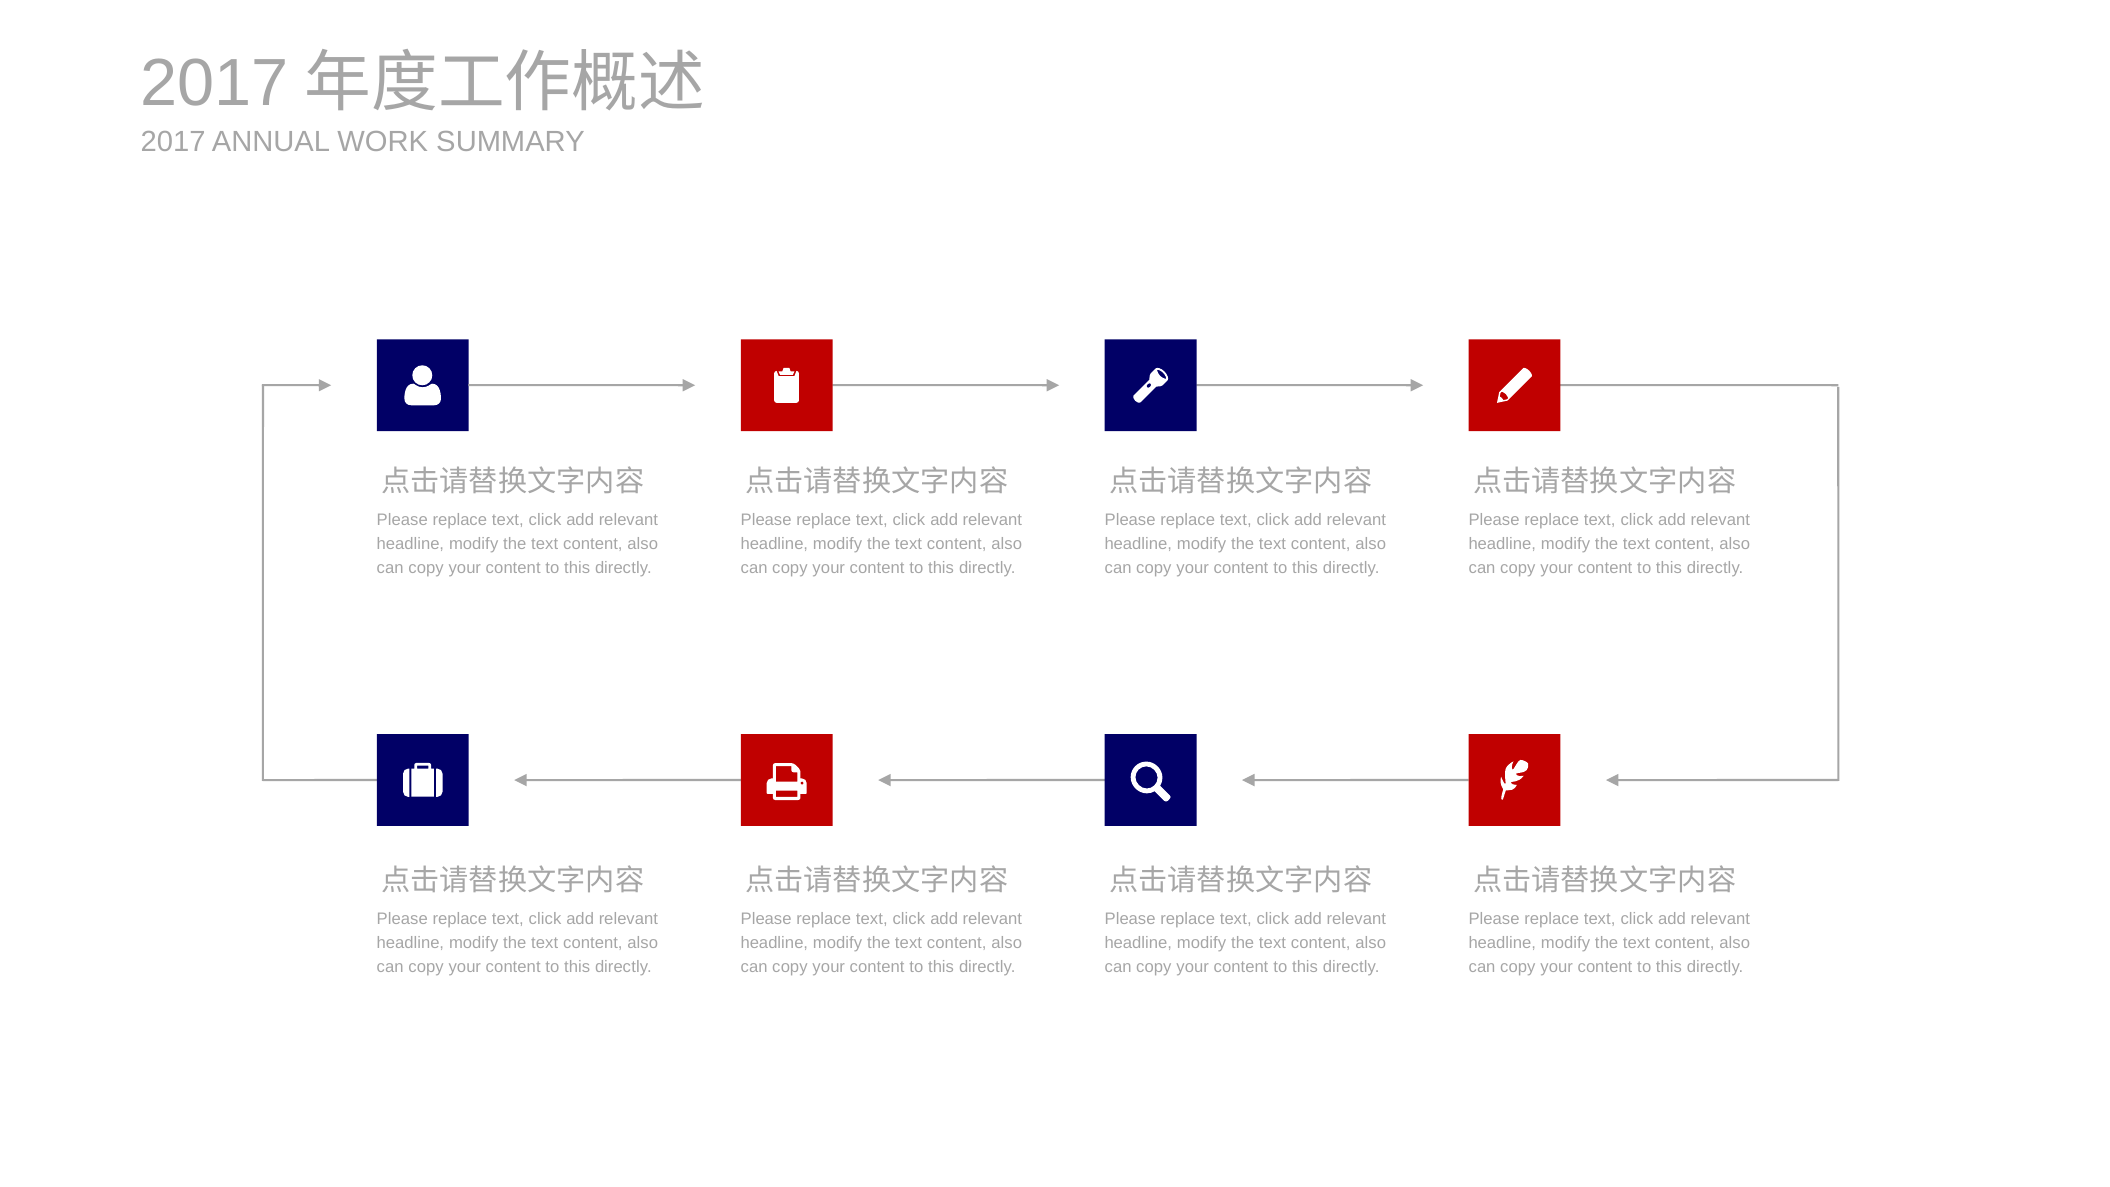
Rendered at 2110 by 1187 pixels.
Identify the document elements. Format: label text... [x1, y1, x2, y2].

text_box 点击请替换文字内容 [1473, 454, 1847, 497]
text_box 点击请替换文字内容 [745, 454, 1109, 497]
text_box 点击请替换文字内容 [1109, 854, 1473, 897]
text_box 2017 ANNUAL WORK SUMMARY [140, 122, 602, 158]
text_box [376, 734, 469, 826]
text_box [740, 734, 833, 826]
text_box [878, 773, 1104, 787]
text_box Please replace text, click add relevant headline, modify the text content, also can copy your content to this directly. [1468, 504, 1772, 577]
text_box Please replace text, click add relevant headline, modify the text content, also can copy your content to this directly. [1104, 904, 1408, 977]
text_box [1104, 339, 1197, 432]
text_box [1242, 773, 1468, 787]
text_box [261, 379, 332, 392]
text_box Please replace text, click add relevant headline, modify the text content, also can copy your content to this directly. [376, 504, 680, 577]
text_box 点击请替换文字内容 [1473, 854, 1847, 897]
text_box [1104, 734, 1197, 826]
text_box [1468, 339, 1561, 432]
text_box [1468, 734, 1561, 826]
text_box [1197, 379, 1424, 392]
text_box [833, 379, 1060, 392]
text_box [1606, 773, 1839, 787]
text_box 点击请替换文字内容 [381, 454, 745, 497]
text_box 点击请替换文字内容 [381, 854, 745, 897]
text_box Please replace text, click add relevant headline, modify the text content, also can copy your content to this directly. [1468, 904, 1772, 977]
text_box 点击请替换文字内容 [1109, 454, 1473, 497]
text_box Please replace text, click add relevant headline, modify the text content, also can copy your content to this directly. [1104, 504, 1408, 577]
text_box [514, 773, 740, 787]
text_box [376, 339, 469, 432]
text_box Please replace text, click add relevant headline, modify the text content, also can copy your content to this directly. [740, 904, 1044, 977]
text_box [469, 379, 696, 392]
text_box 2017年度工作概述 [140, 38, 789, 119]
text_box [740, 339, 833, 432]
text_box Please replace text, click add relevant headline, modify the text content, also can copy your content to this directly. [376, 904, 680, 977]
text_box Please replace text, click add relevant headline, modify the text content, also can copy your content to this directly. [740, 504, 1044, 577]
text_box 点击请替换文字内容 [745, 854, 1109, 897]
